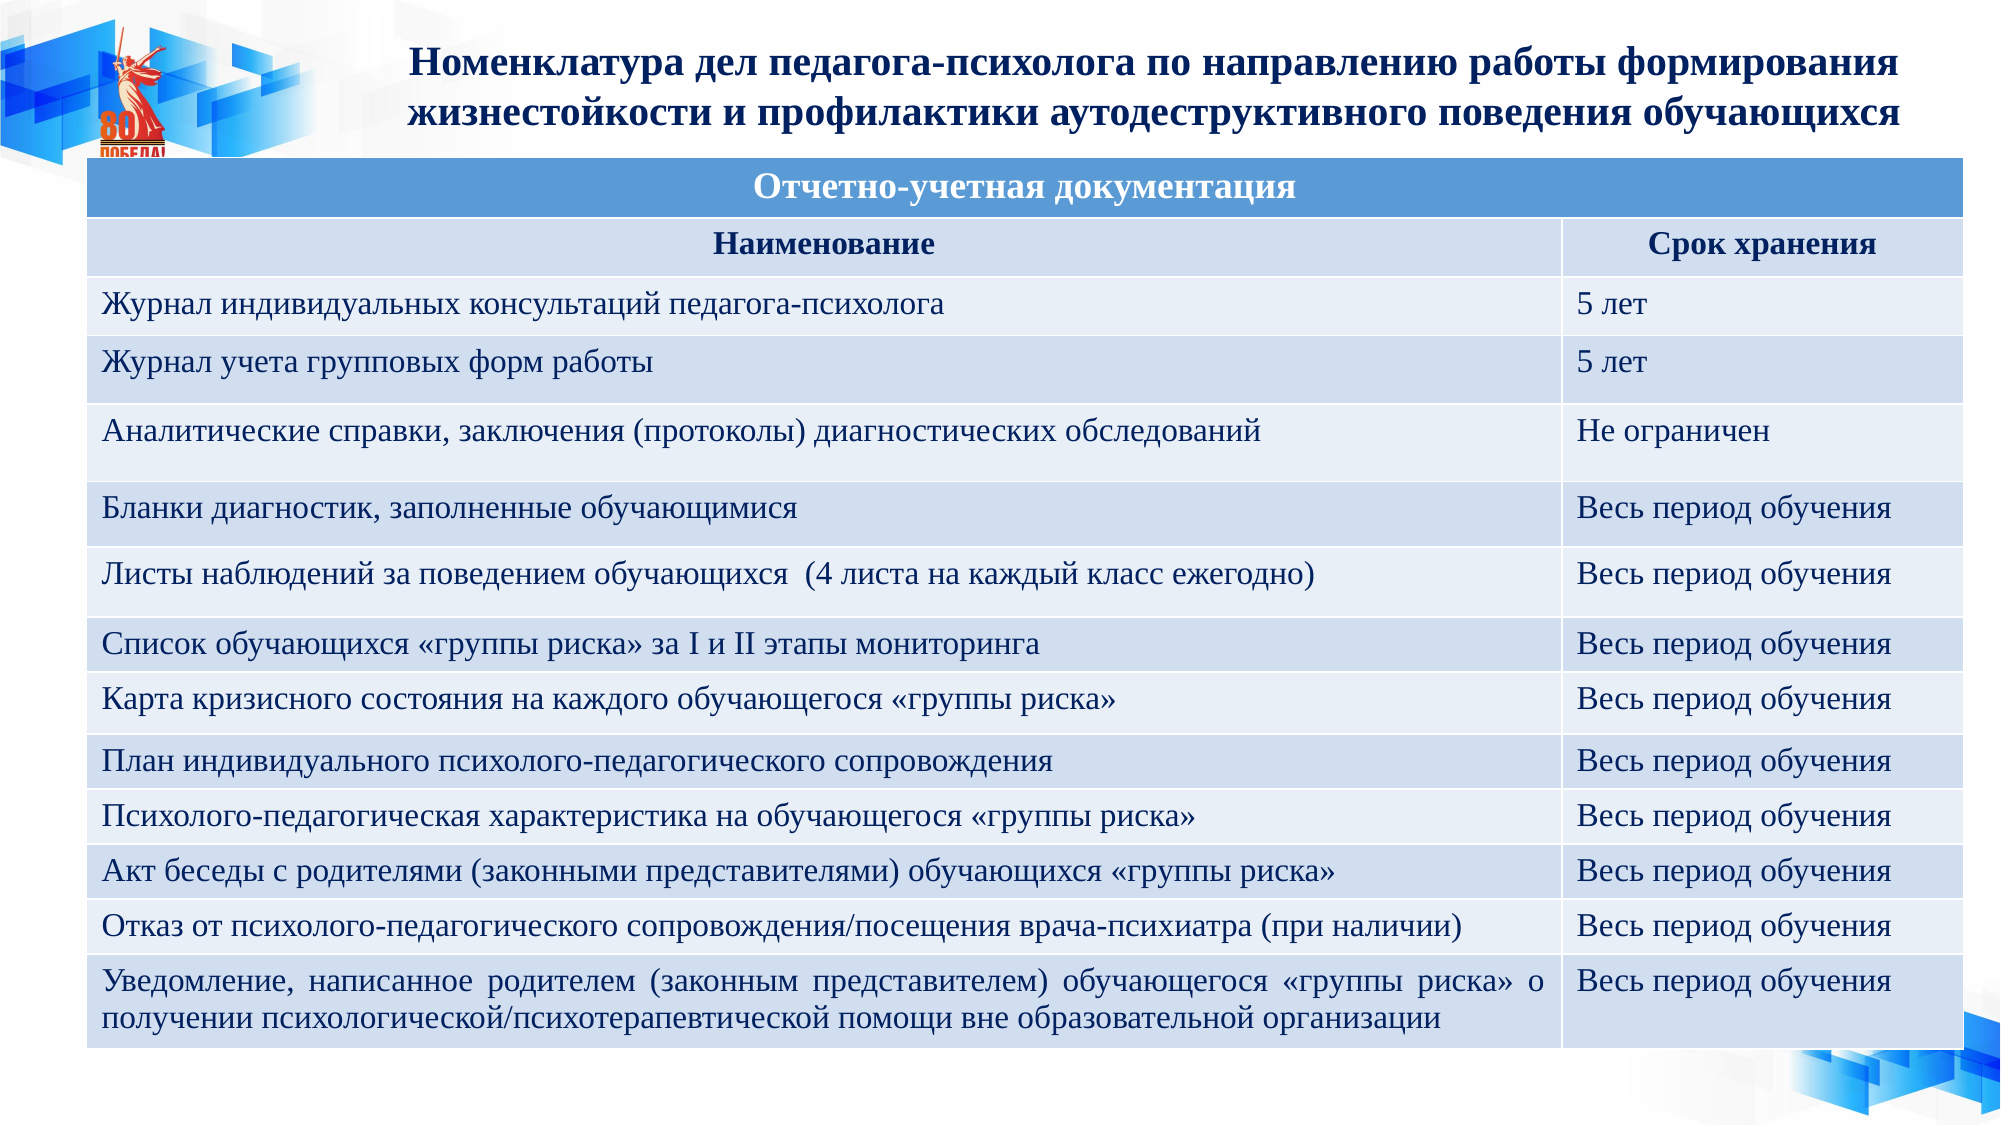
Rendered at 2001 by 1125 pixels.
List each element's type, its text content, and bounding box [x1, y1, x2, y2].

table_cell Аналитические справки, заключения (протоколы) диагностических обследований [87, 405, 1561, 481]
table_cell Срок хранения [1563, 219, 1963, 276]
table_cell Уведомление, написанное родителем (законным представителем) обучающегося «группы риска» о получении психологической/психотерапевтической помощи вне образовательной организации [87, 955, 1561, 1048]
table_cell Отказ от психолого-педагогического сопровождения/посещения врача-психиатра (при наличии) [87, 900, 1561, 953]
table_cell Весь период обучения [1563, 900, 1963, 953]
table_cell Карта кризисного состояния на каждого обучающегося «группы риска» [87, 673, 1561, 733]
table_cell Весь период обучения [1563, 790, 1963, 843]
table_cell Наименование [87, 219, 1561, 276]
table_cell Весь период обучения [1563, 845, 1963, 898]
text_box Номенклатура дел педагога-психолога по направлению работы формирования жизнестойкости и профилактики аутодеструктивного поведения обучающихся [367, 26, 1941, 142]
table_cell Весь период обучения [1563, 955, 1963, 1048]
table_cell План индивидуального психолого-педагогического сопровождения [87, 735, 1561, 788]
table_cell Список обучающихся «группы риска» за I и II этапы мониторинга [87, 618, 1561, 671]
table_cell Весь период обучения [1563, 673, 1963, 733]
table_cell Весь период обучения [1563, 618, 1963, 671]
table_cell Весь период обучения [1563, 482, 1963, 546]
table_cell Психолого-педагогическая характеристика на обучающегося «группы риска» [87, 790, 1561, 843]
table_cell Весь период обучения [1563, 735, 1963, 788]
picture [0, 0, 2001, 1125]
table_cell Листы наблюдений за поведением обучающихся (4 листа на каждый класс ежегодно) [87, 548, 1561, 616]
table_cell 5 лет [1563, 336, 1963, 403]
table_cell Журнал индивидуальных консультаций педагога-психолога [87, 278, 1561, 335]
table_cell Журнал учета групповых форм работы [87, 336, 1561, 403]
table_cell Не ограничен [1563, 405, 1963, 481]
table_cell Акт беседы с родителями (законными представителями) обучающихся «группы риска» [87, 845, 1561, 898]
table_header Отчетно-учетная документация [87, 158, 1963, 217]
table_cell Бланки диагностик, заполненные обучающимися [87, 482, 1561, 546]
table_cell Весь период обучения [1563, 548, 1963, 616]
table_cell 5 лет [1563, 278, 1963, 335]
